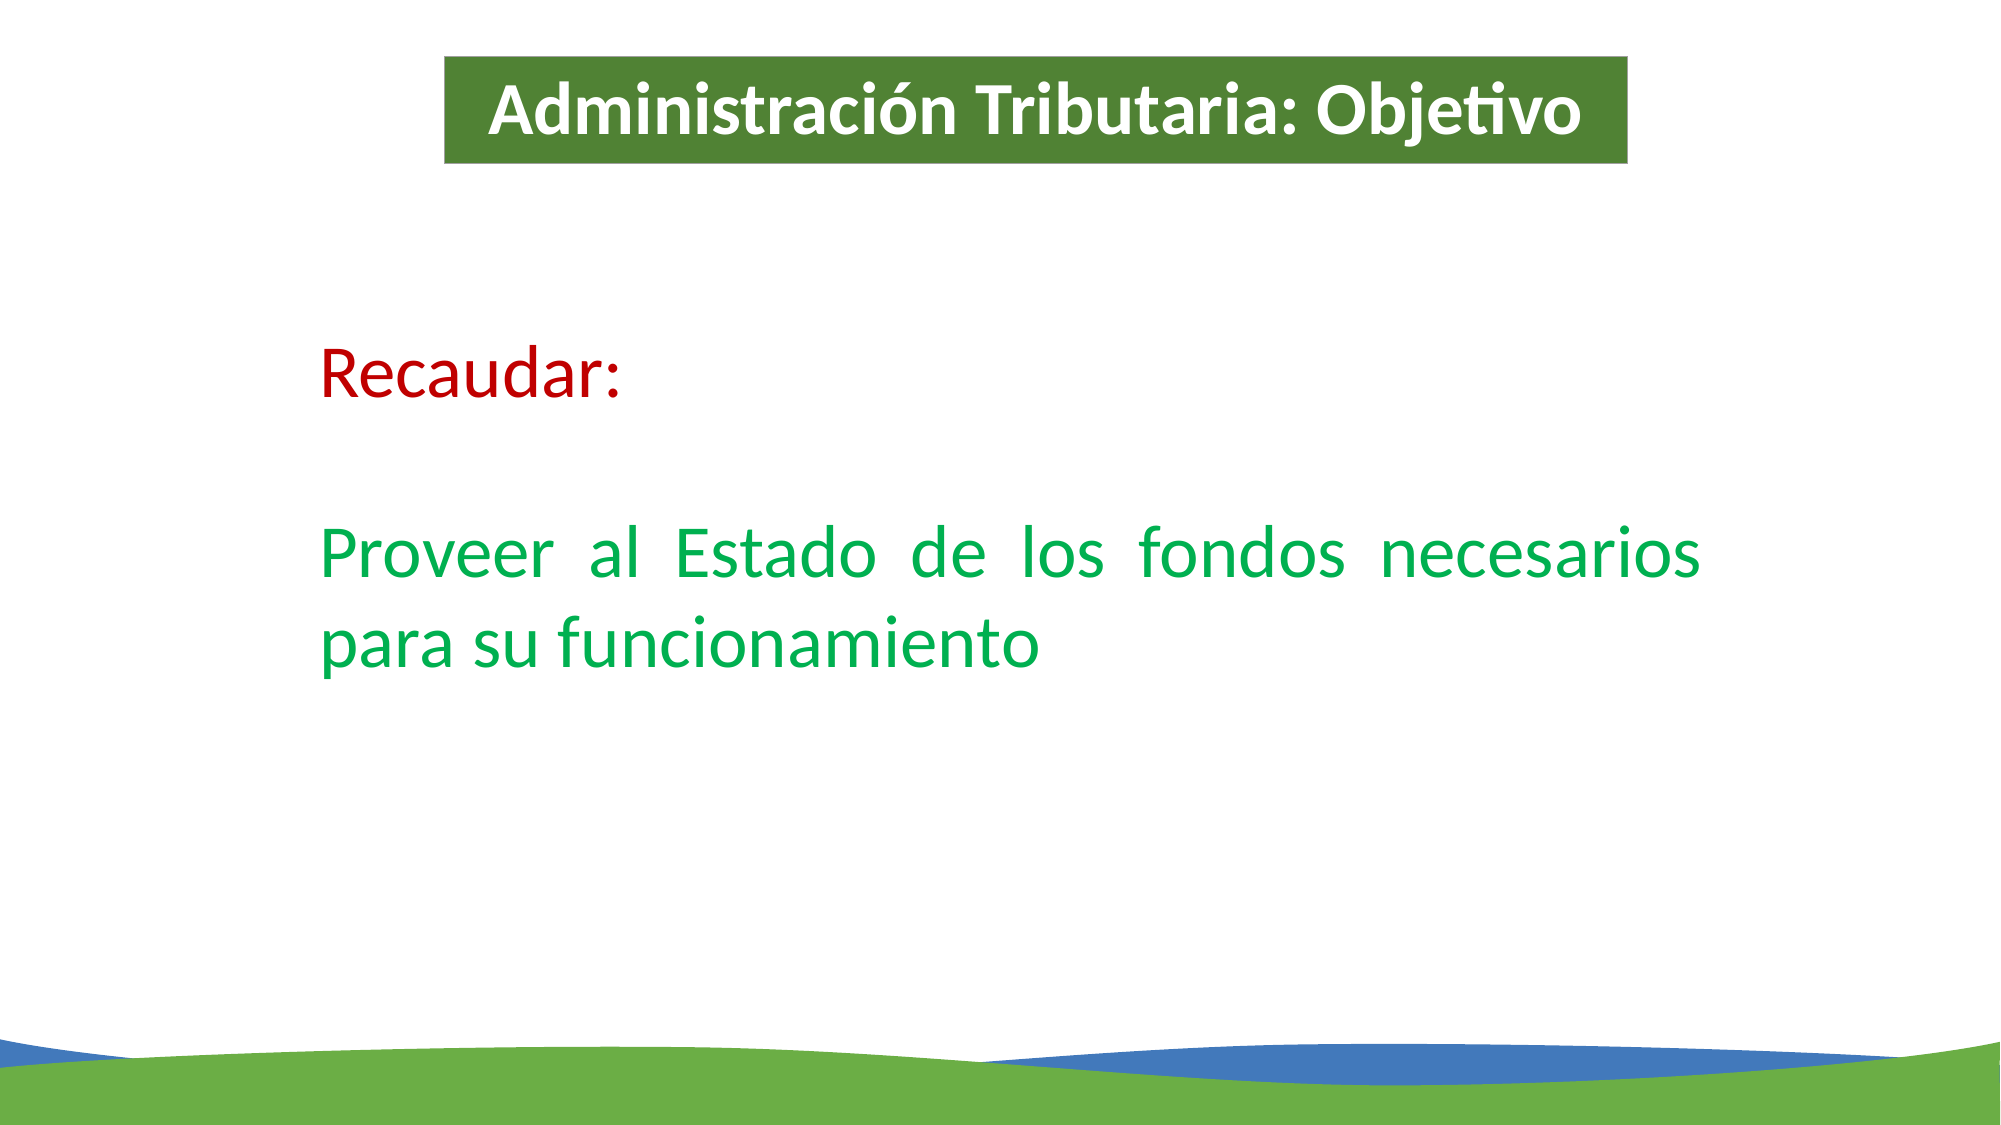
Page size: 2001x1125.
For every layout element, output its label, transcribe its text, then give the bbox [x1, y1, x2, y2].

text_box Recaudar: Proveer al Estado de los fondos necesarios para su funcionamiento [304, 314, 1719, 860]
title Administración Tributaria: Objetivo [444, 56, 1628, 164]
